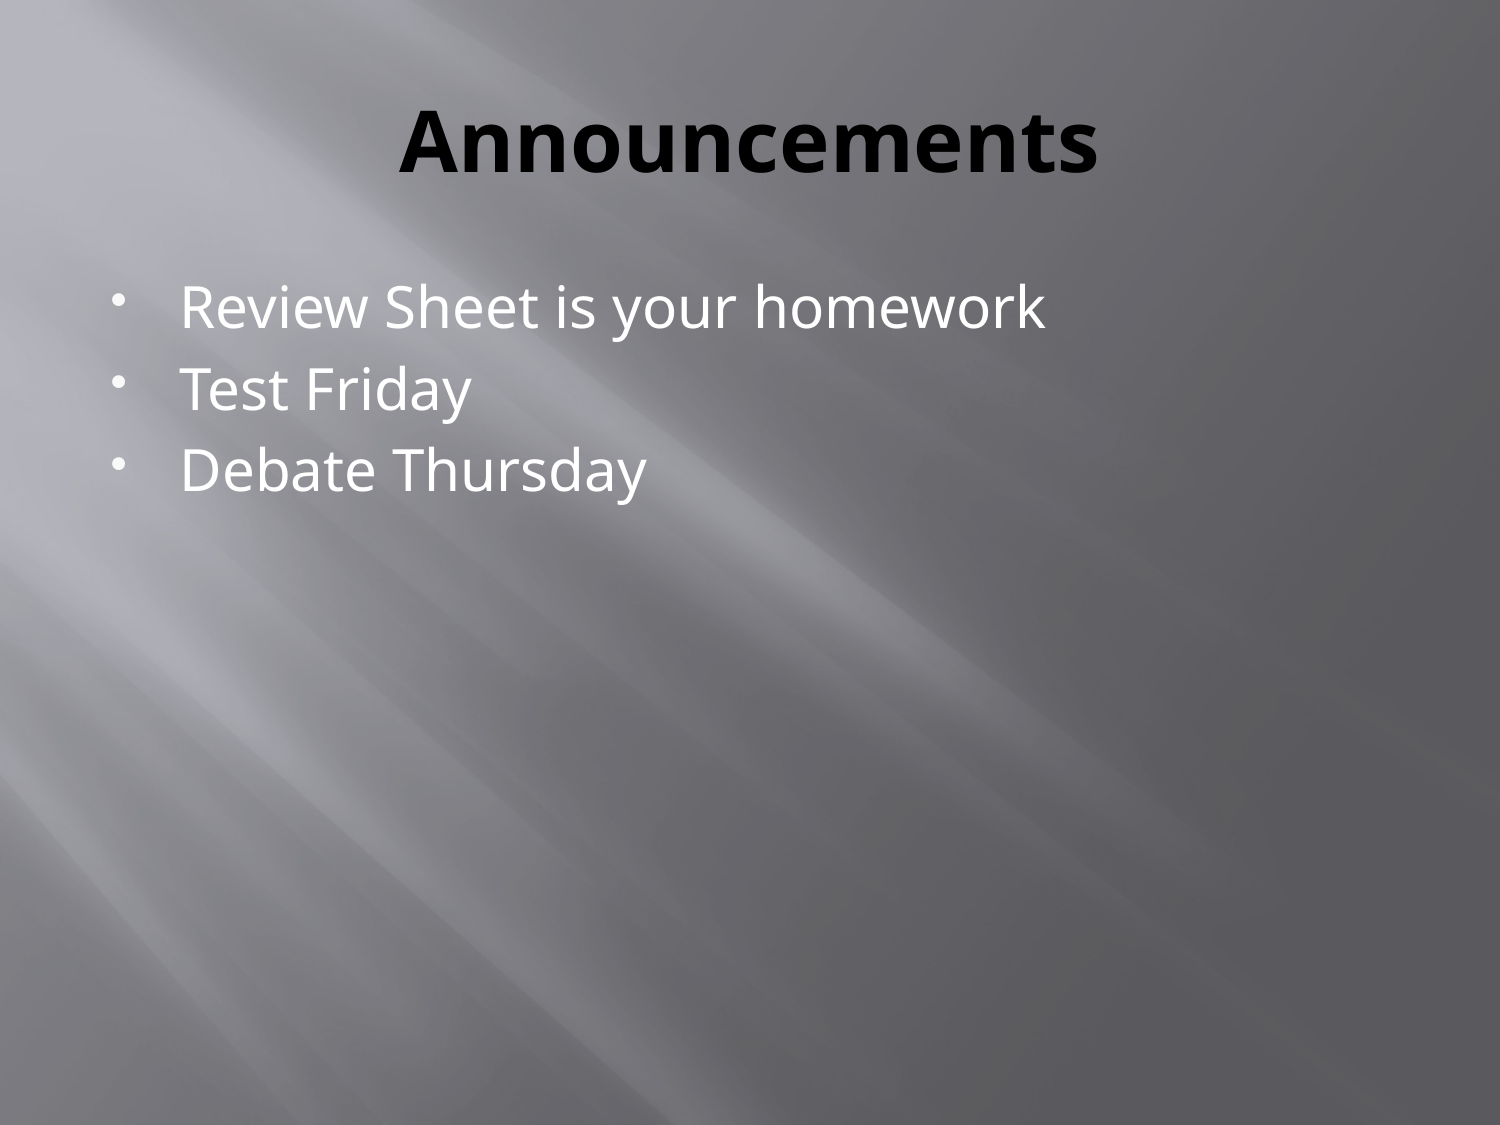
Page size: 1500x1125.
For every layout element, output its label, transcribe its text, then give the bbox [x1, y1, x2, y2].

title Announcements [75, 45, 1425, 233]
list Review Sheet is your homework Test Friday Debate Thursday [75, 262, 1425, 1035]
